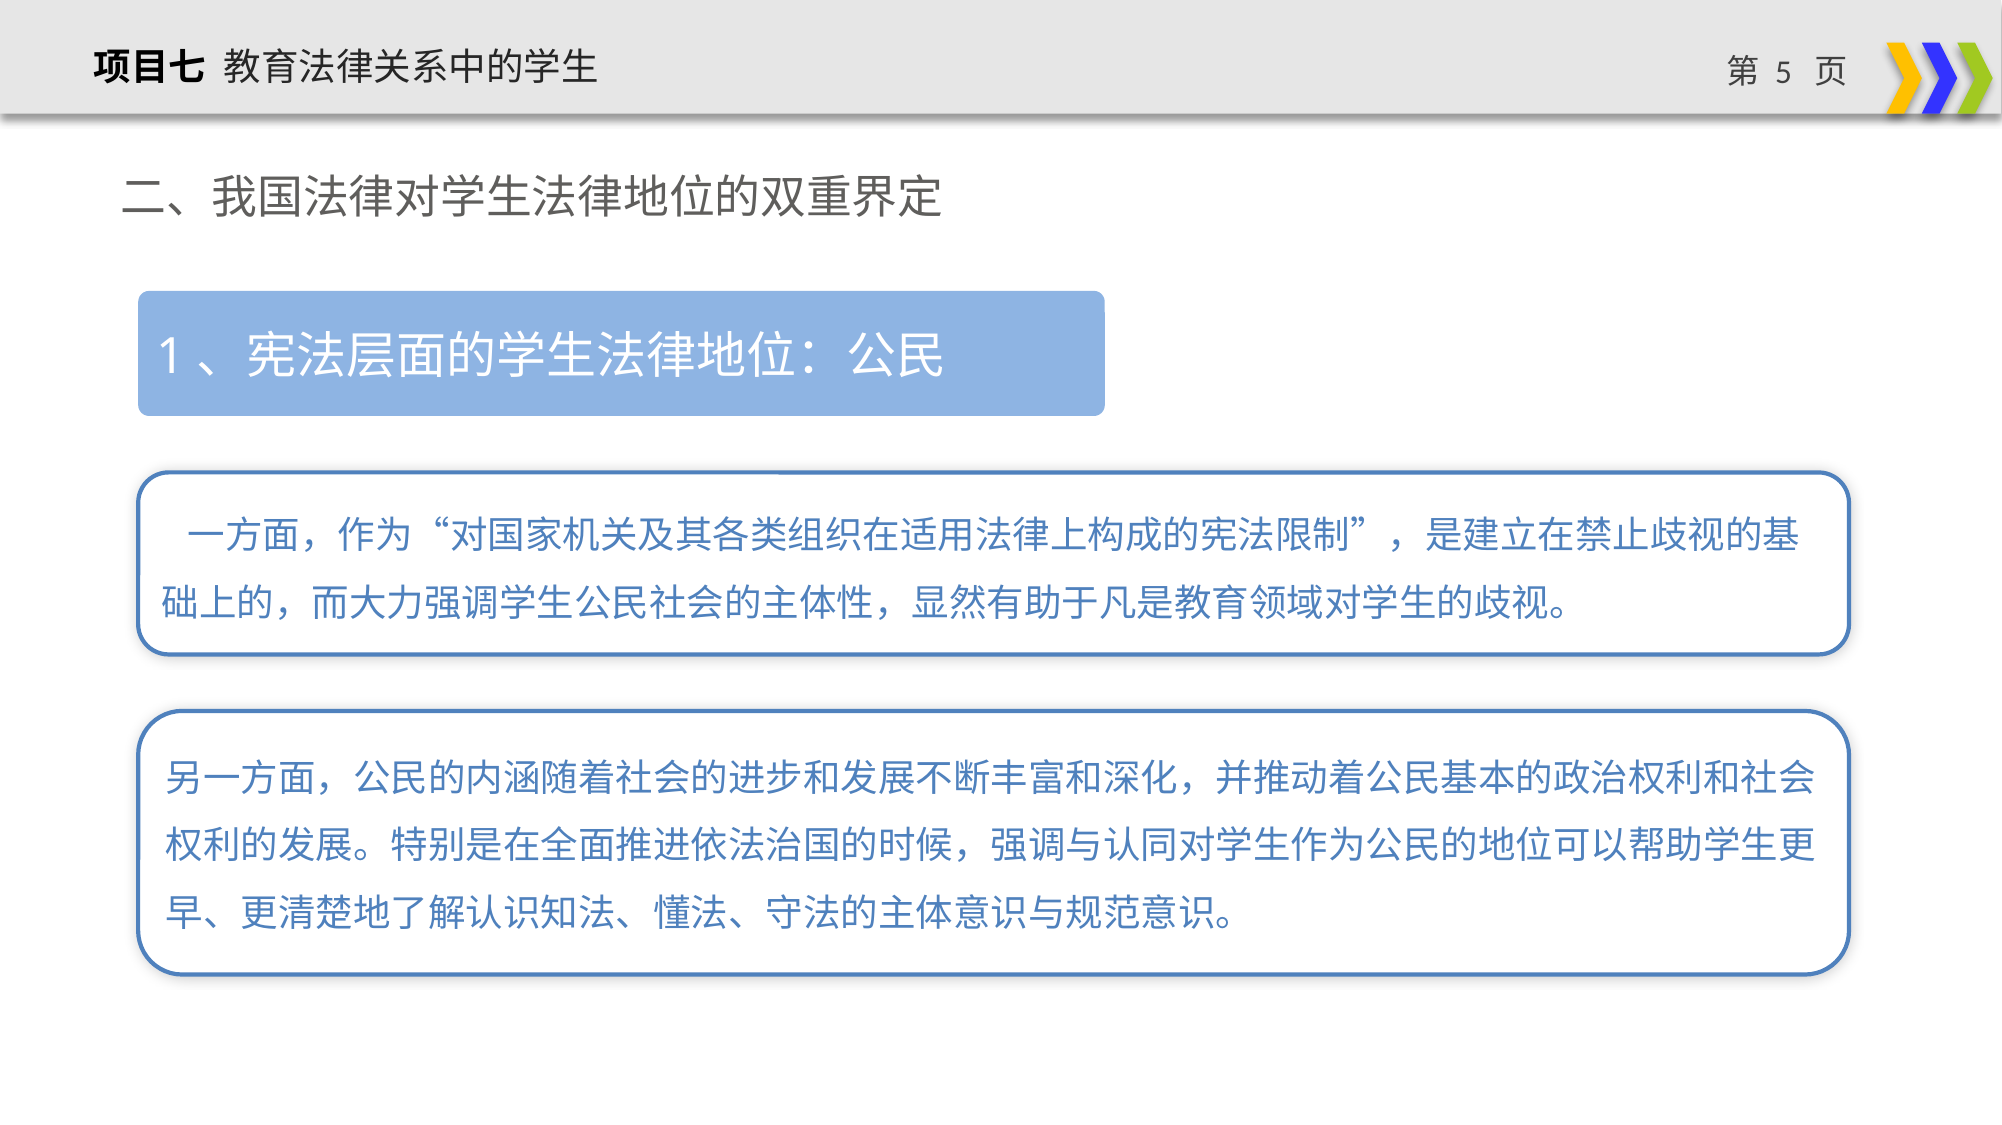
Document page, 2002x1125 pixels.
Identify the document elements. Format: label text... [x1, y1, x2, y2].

text_box 1、宪法层面的学生法律地位：公民 [138, 290, 1105, 416]
text_box 另一方面，公民的内涵随着社会的进步和发展不断丰富和深化，并推动着公民基本的政治权利和社会权利的发展。特别是在全面推进依法治国的时候，强调与认同对学生作为公民的地位可以帮助学生更早、更清楚地了解认识知法、懂法、守法的主体意识与规范意识。 [136, 708, 1852, 977]
text_box 二、我国法律对学生法律地位的双重界定 [105, 160, 1150, 231]
picture [36, 30, 851, 102]
text_box 一方面，作为“对国家机关及其各类组织在适用法律上构成的宪法限制”，是建立在禁止歧视的基础上的，而大力强调学生公民社会的主体性，显然有助于凡是教育领域对学生的歧视。 [136, 470, 1852, 657]
